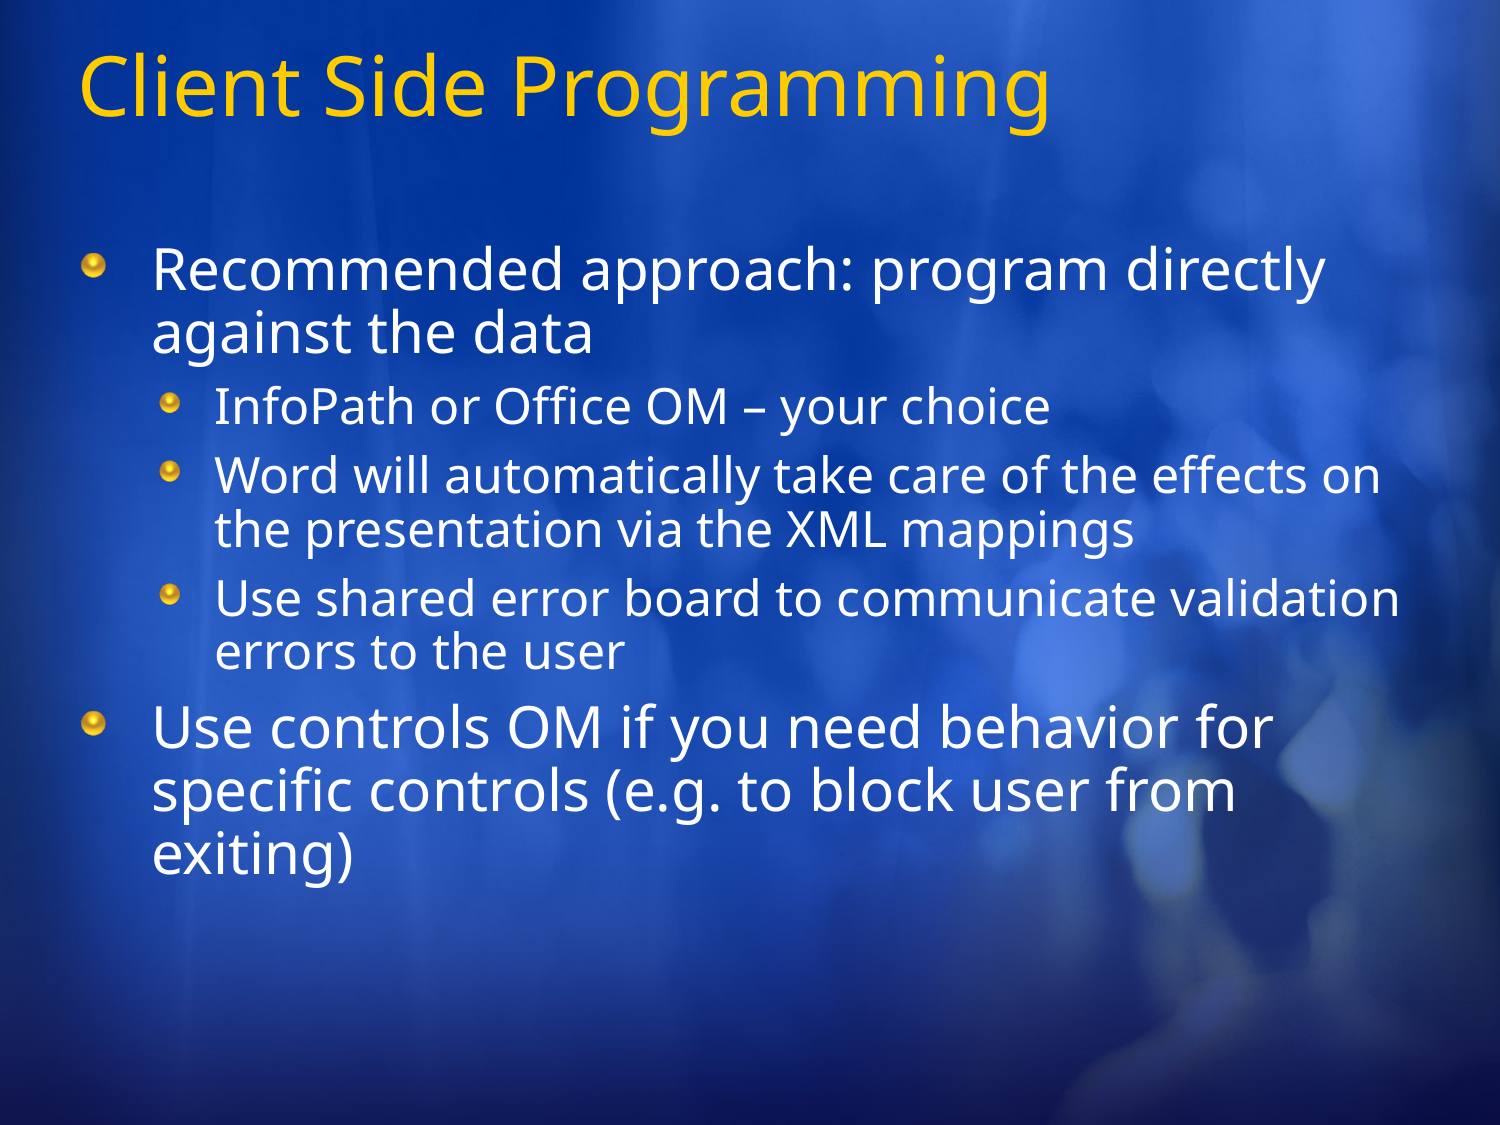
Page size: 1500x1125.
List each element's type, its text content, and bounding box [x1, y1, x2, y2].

list Recommended approach: program directly against the data InfoPath or Office OM – your choice Word will automatically take care of the effects on the presentation via the XML mappings Use shared error board to communicate validation errors to the user Use controls OM if you need behavior for specific controls (e.g. to block user from exiting) [62, 232, 1443, 845]
title Client Side Programming [62, 37, 1438, 143]
picture [0, 0, 1500, 1125]
